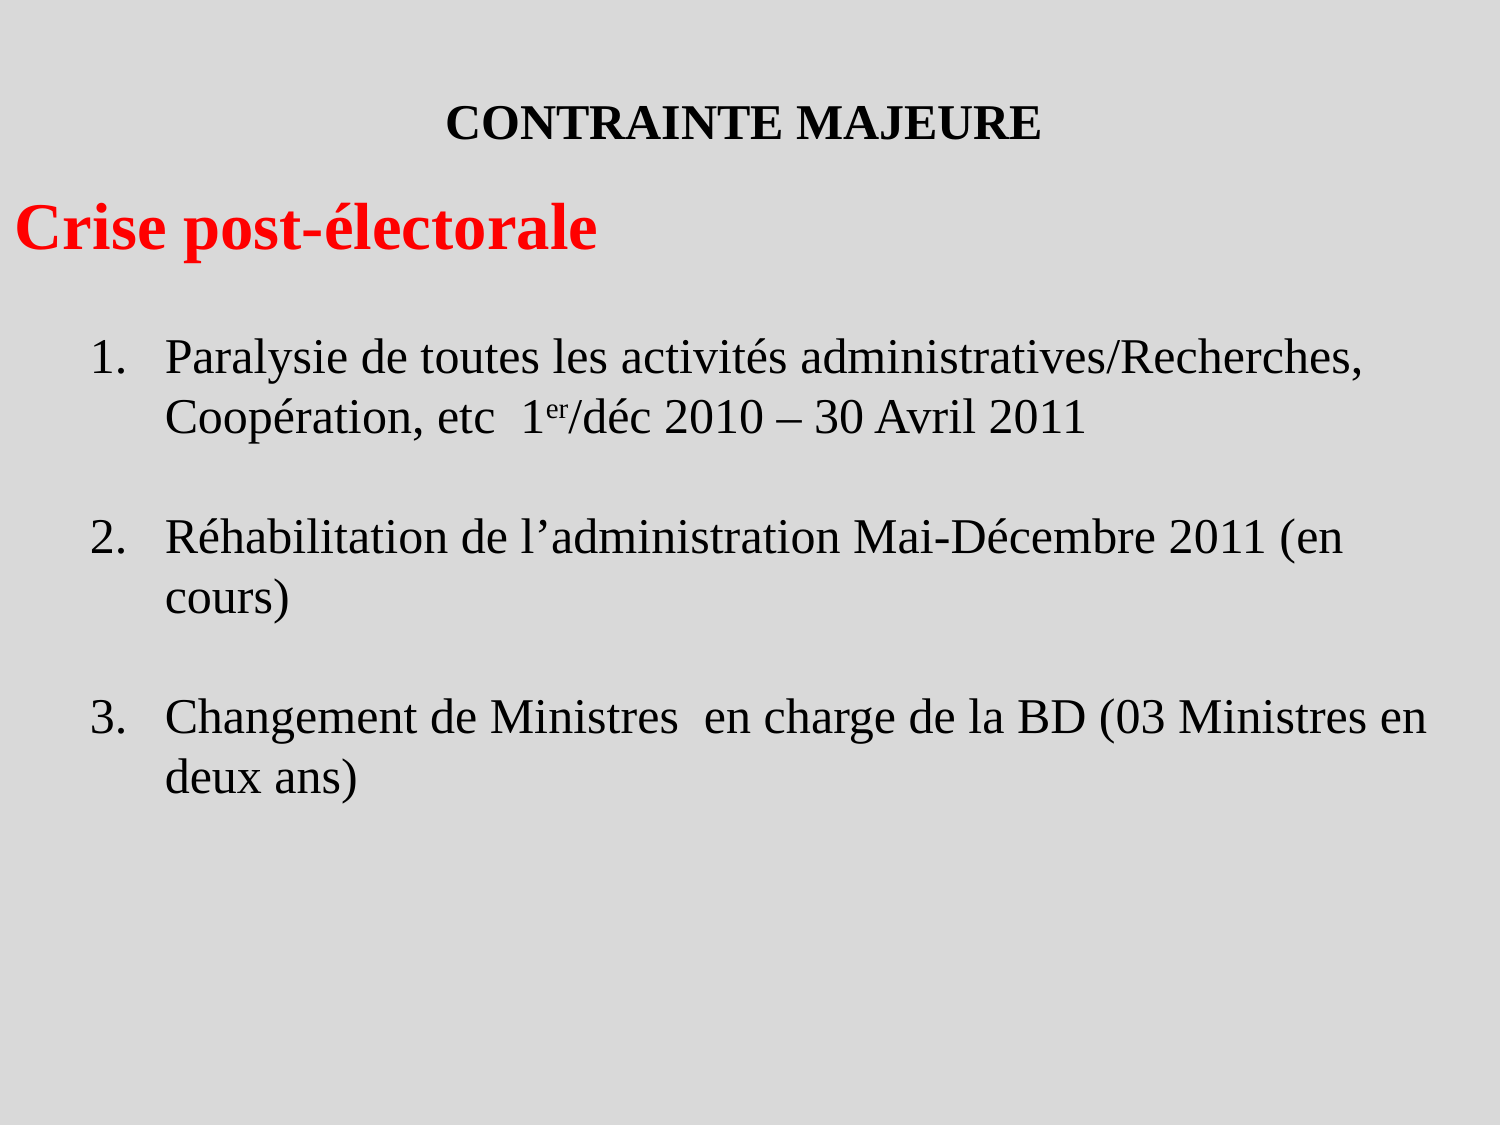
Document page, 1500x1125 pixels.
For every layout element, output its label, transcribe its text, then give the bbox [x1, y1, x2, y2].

text_box CONTRAINTE MAJEURE [81, 81, 1407, 157]
text_box Crise post-électorale Paralysie de toutes les activités administratives/Recherches, Coopération, etc 1er/déc 2010 – 30 Avril 2011 Réhabilitation de l’administration Mai-Décembre 2011 (en cours) Changement de Ministres en charge de la BD (03 Ministres en deux ans) [0, 175, 1477, 811]
